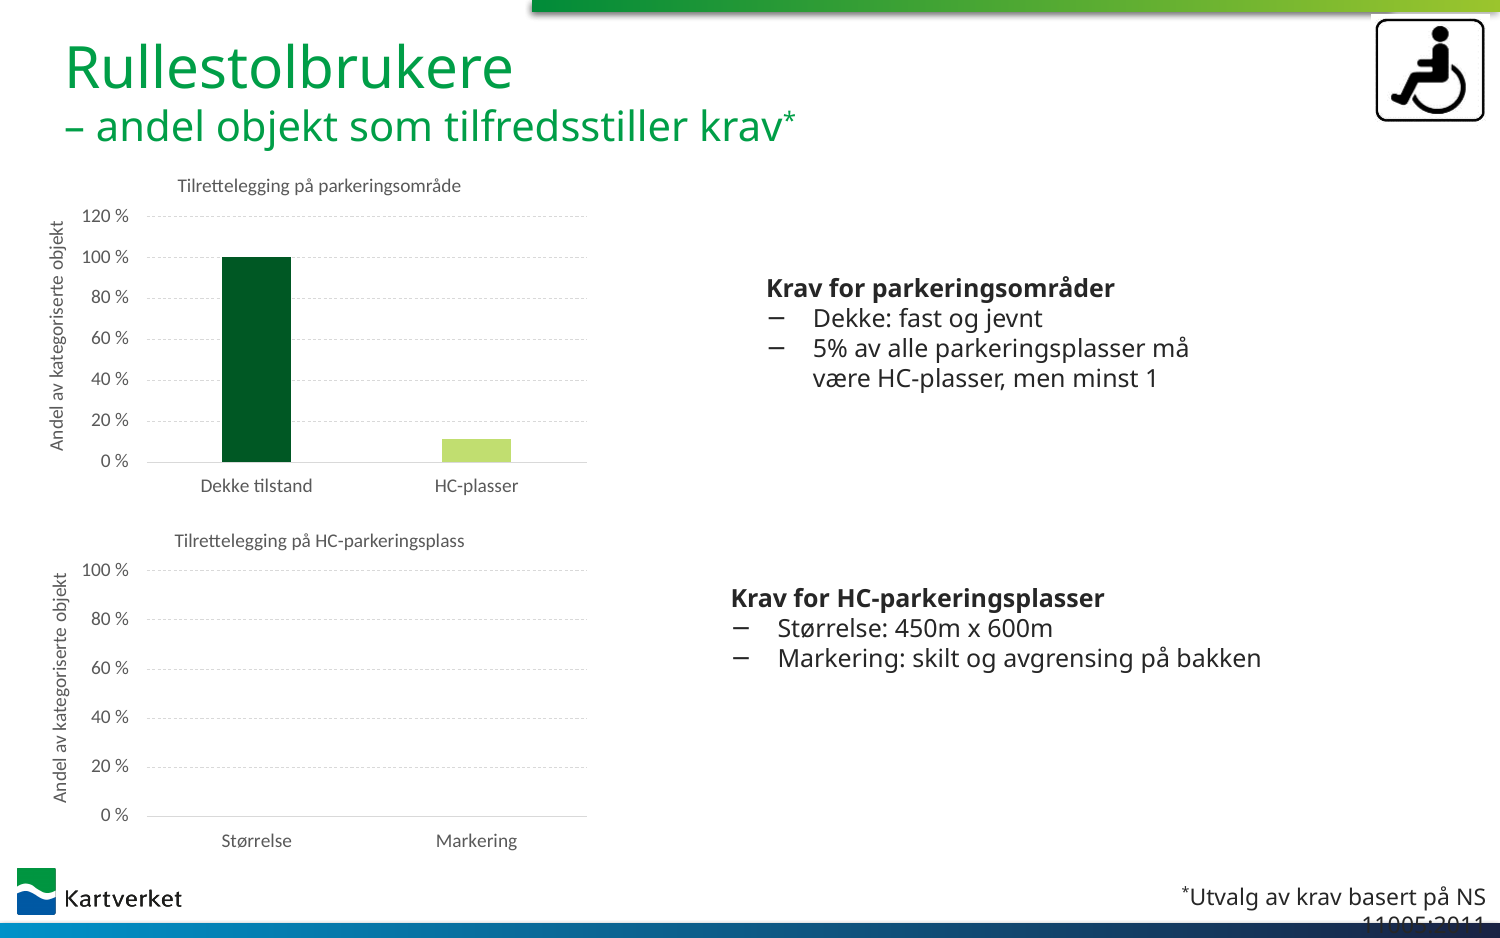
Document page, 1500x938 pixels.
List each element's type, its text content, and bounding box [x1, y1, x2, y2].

text_box *Utvalg av krav basert på NS 11005:2011 [1068, 873, 1500, 938]
text_box Rullestolbrukere – andel objekt som tilfredsstiller krav* [49, 23, 1431, 158]
picture [1371, 13, 1491, 127]
text_box Krav for HC-parkeringsplasser Størrelse: 450m x 600m Markering: skilt og avgrensing på bakken [715, 574, 1278, 680]
picture [41, 166, 598, 505]
text_box Krav for parkeringsområder Dekke: fast og jevnt 5% av alle parkeringsplasser må være HC-plasser, men minst 1 [751, 264, 1232, 400]
picture [41, 520, 598, 859]
